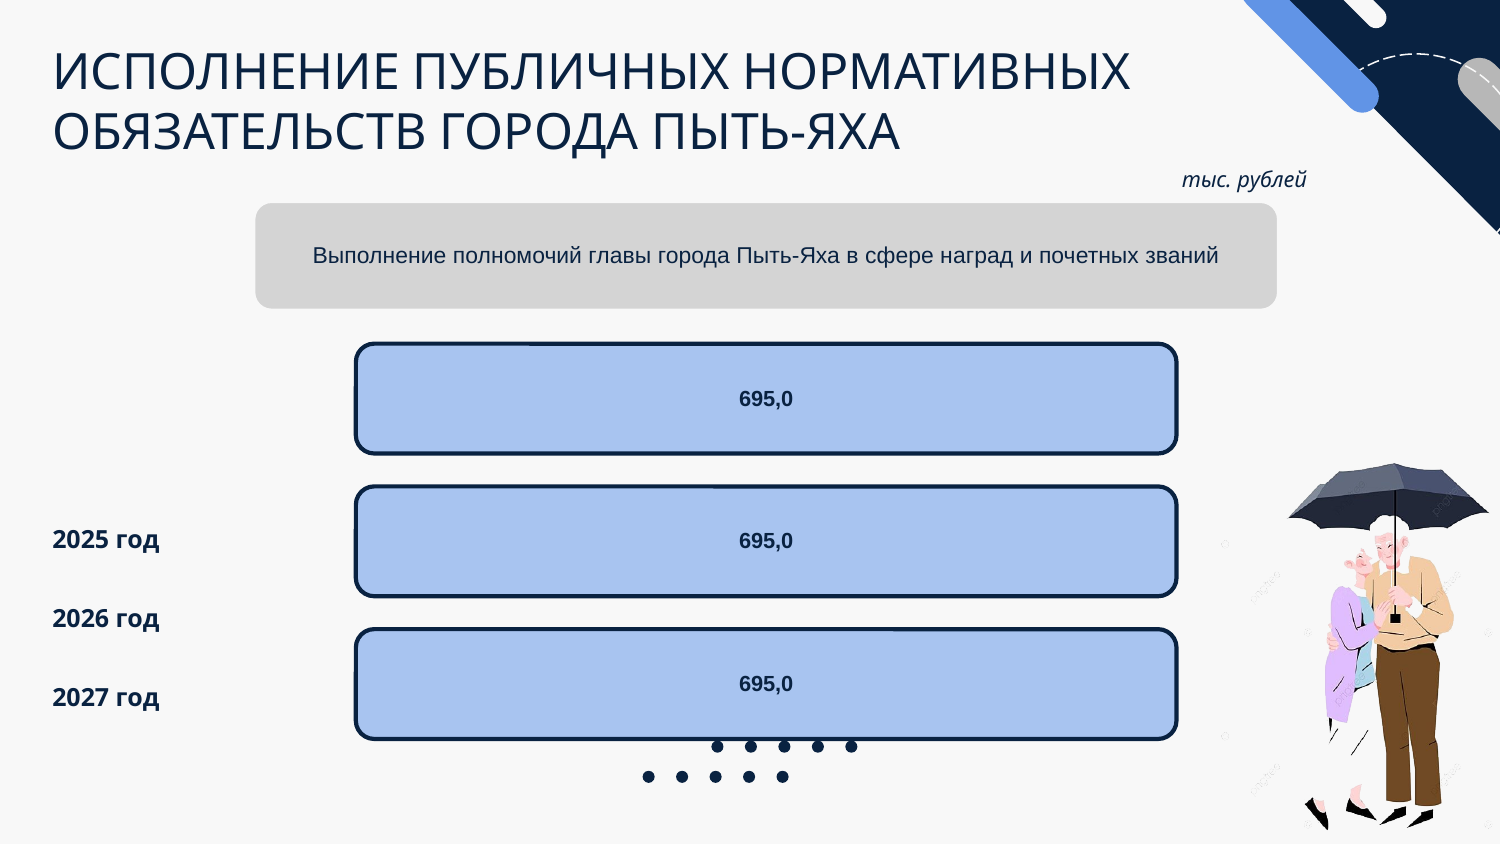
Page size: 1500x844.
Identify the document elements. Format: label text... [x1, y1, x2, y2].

picture [1191, 453, 1500, 837]
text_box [124, 200, 1408, 740]
text_box тыс. рублей [1166, 146, 1387, 199]
subtitle 2027 год [37, 662, 119, 717]
subtitle 2025 год [37, 504, 119, 559]
title ИСПОЛНЕНИЕ ПУБЛИЧНЫХ НОРМАТИВНЫХ ОБЯЗАТЕЛЬСТВ ГОРОДА ПЫТЬ-ЯХА [37, 24, 1301, 119]
subtitle 2026 год [37, 583, 119, 638]
